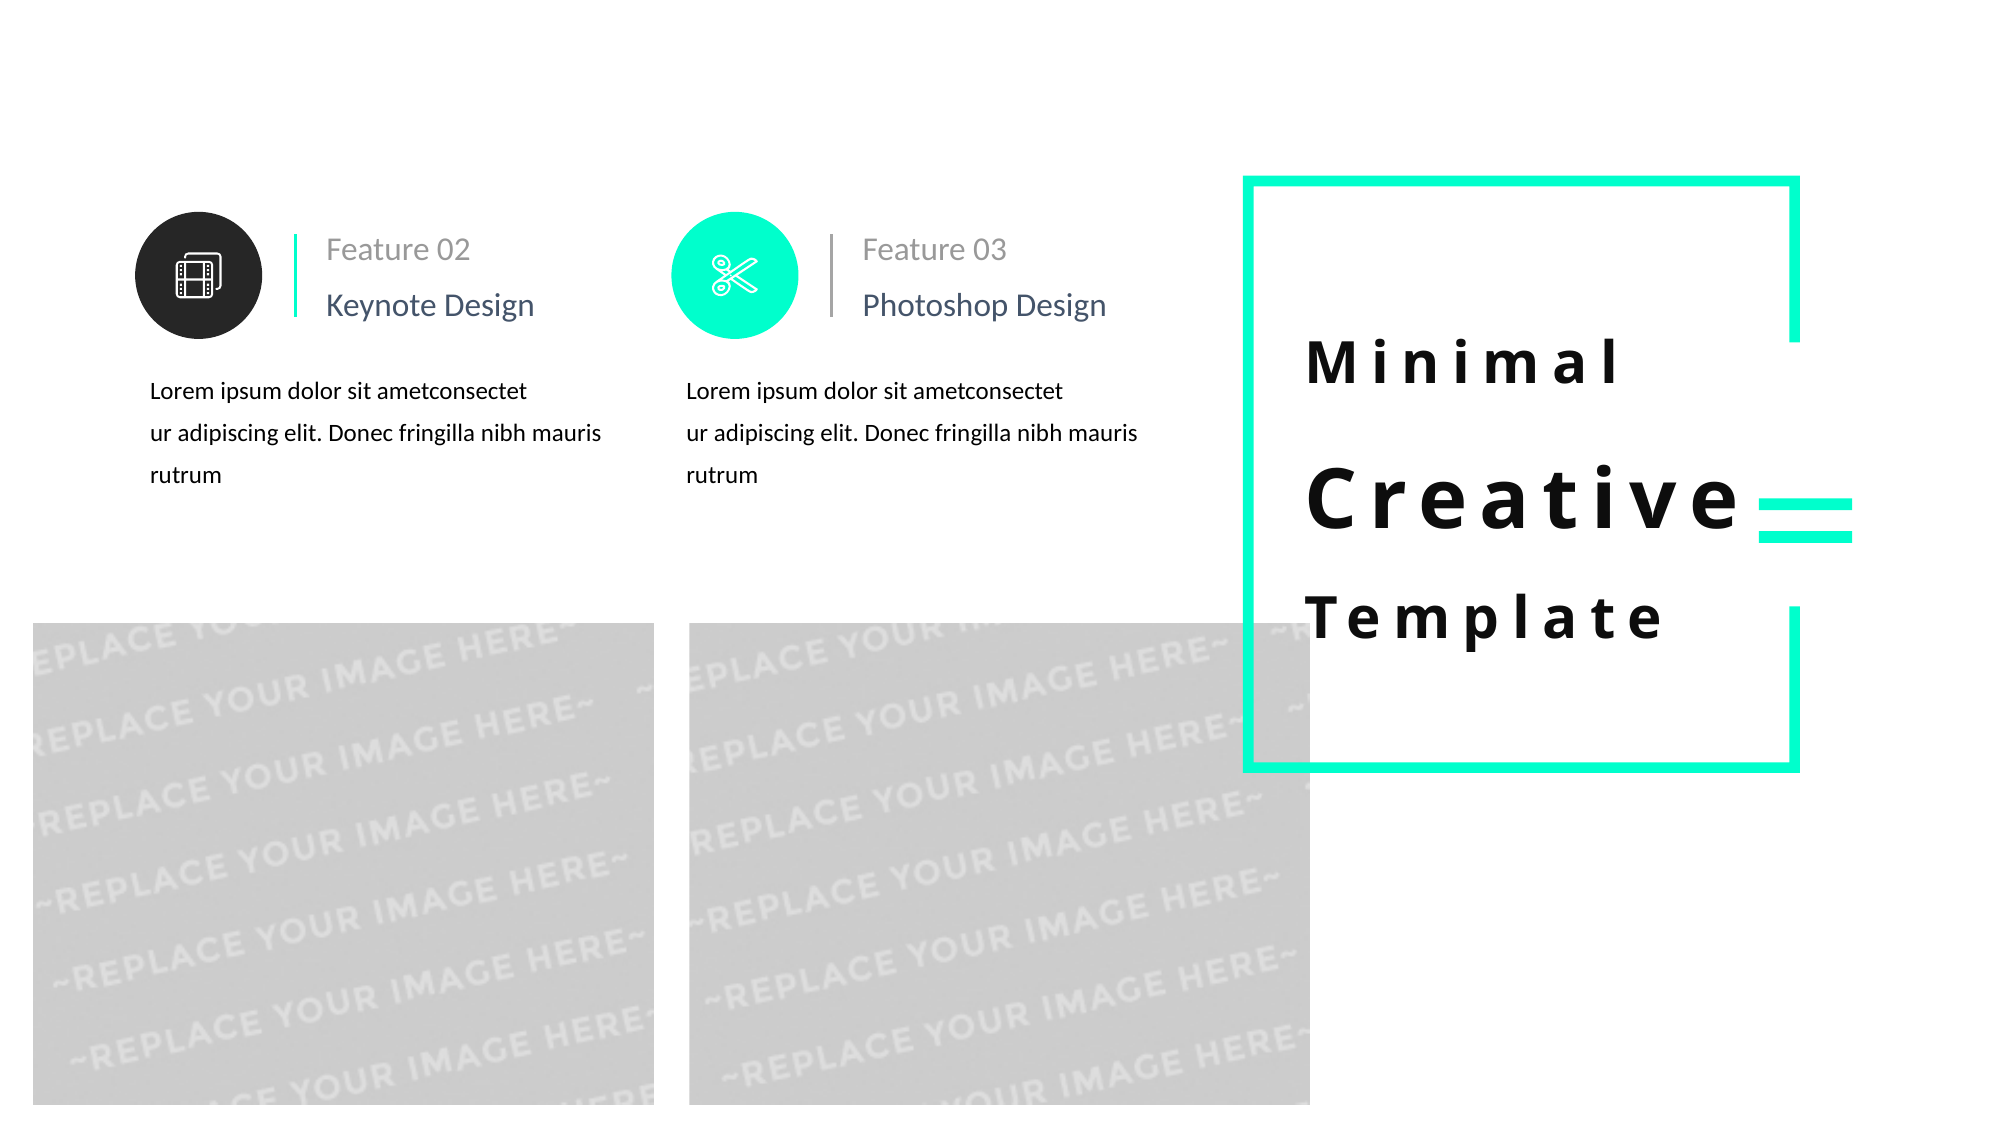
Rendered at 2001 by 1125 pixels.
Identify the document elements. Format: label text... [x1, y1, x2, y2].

picture [33, 623, 654, 1105]
picture [689, 623, 1310, 1105]
text_box Feature 03 [847, 219, 1198, 275]
text_box [184, 252, 222, 290]
text_box [670, 210, 800, 340]
text_box [134, 210, 264, 340]
text_box Lorem ipsum dolor sit ametconsectet ur adipiscing elit. Donec fringilla nibh mauris rutrum [671, 355, 1168, 496]
text_box [175, 260, 214, 299]
text_box Keynote Design [311, 275, 662, 330]
text_box [712, 254, 758, 297]
text_box Feature 02 [311, 219, 662, 275]
text_box Lorem ipsum dolor sit ametconsectet ur adipiscing elit. Donec fringilla nibh mauris rutrum [135, 355, 632, 496]
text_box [1242, 175, 1967, 773]
text_box Photoshop Design [847, 275, 1198, 330]
